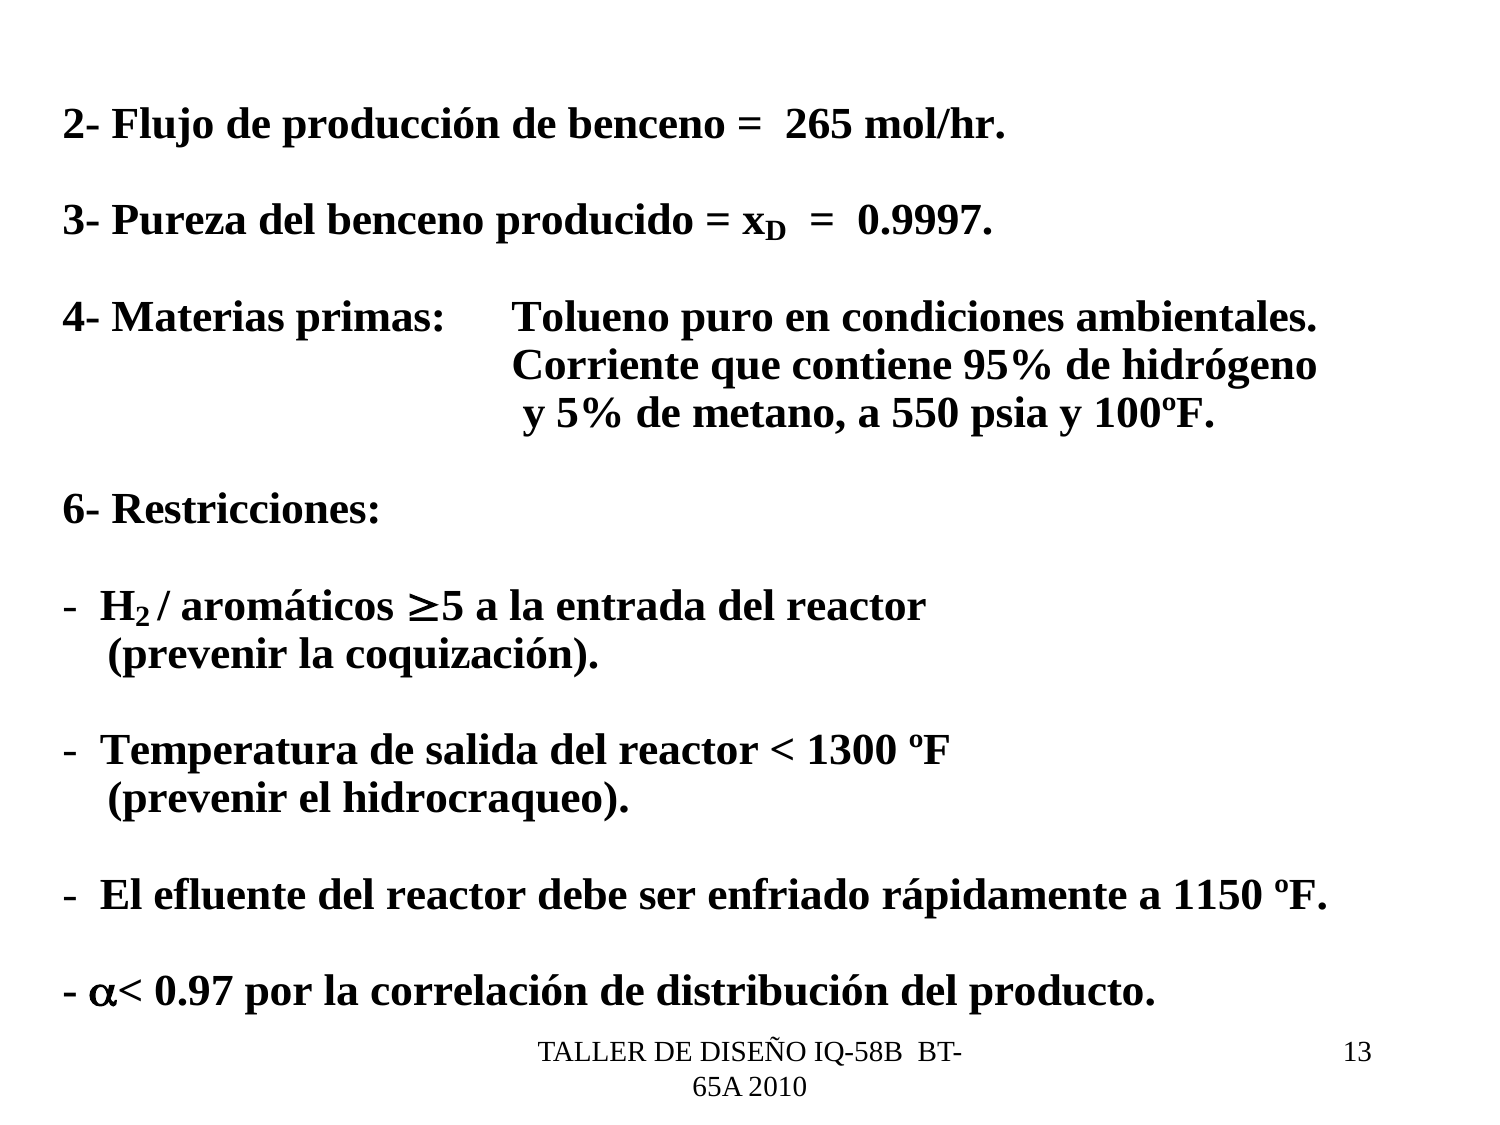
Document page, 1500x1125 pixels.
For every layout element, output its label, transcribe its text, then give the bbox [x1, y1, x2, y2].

footer TALLER DE DISEÑO IQ-58B BT-65A 2010 [512, 1028, 988, 1101]
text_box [62, 99, 1444, 1019]
slide_number 13 [1074, 1028, 1388, 1101]
